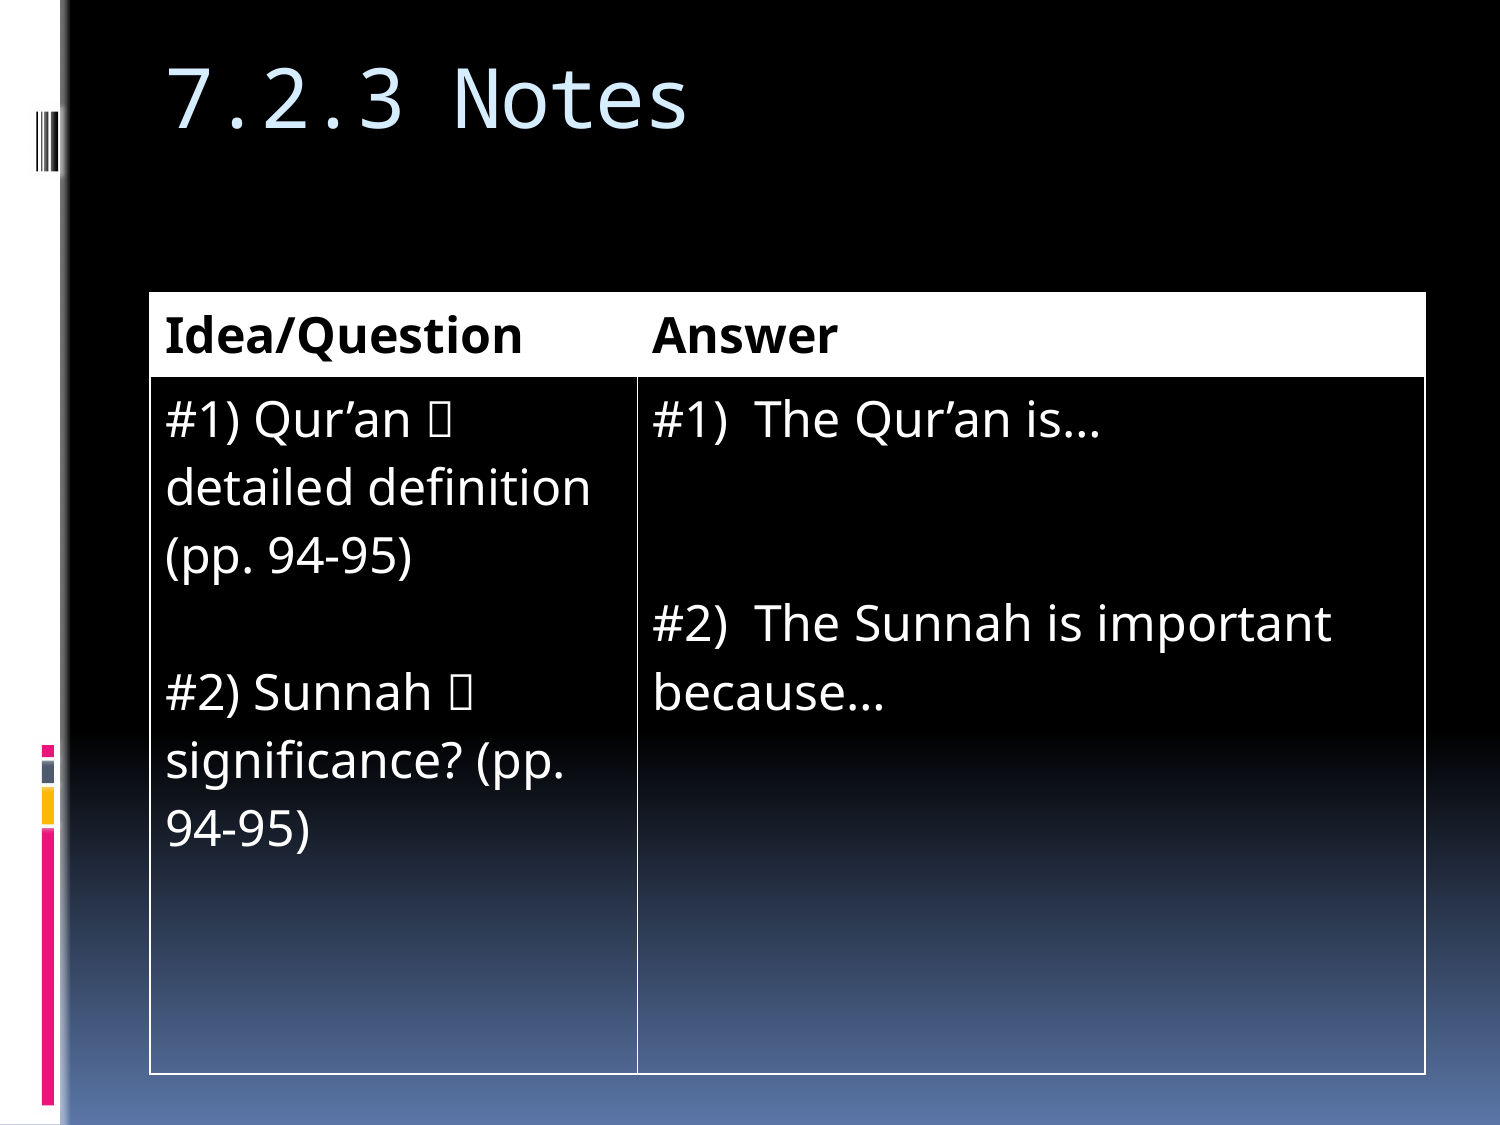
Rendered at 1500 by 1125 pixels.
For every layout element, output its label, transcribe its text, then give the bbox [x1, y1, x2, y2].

table_cell #1) Qur’an  detailed definition (pp. 94-95) #2) Sunnah  significance? (pp. 94-95) [151, 377, 637, 1073]
table_header Answer [638, 294, 1424, 375]
title 7.2.3 Notes [150, 37, 1425, 234]
table_header Idea/Question [151, 294, 638, 375]
table_cell #1) The Qur’an is… #2) The Sunnah is important because… [638, 377, 1424, 1073]
